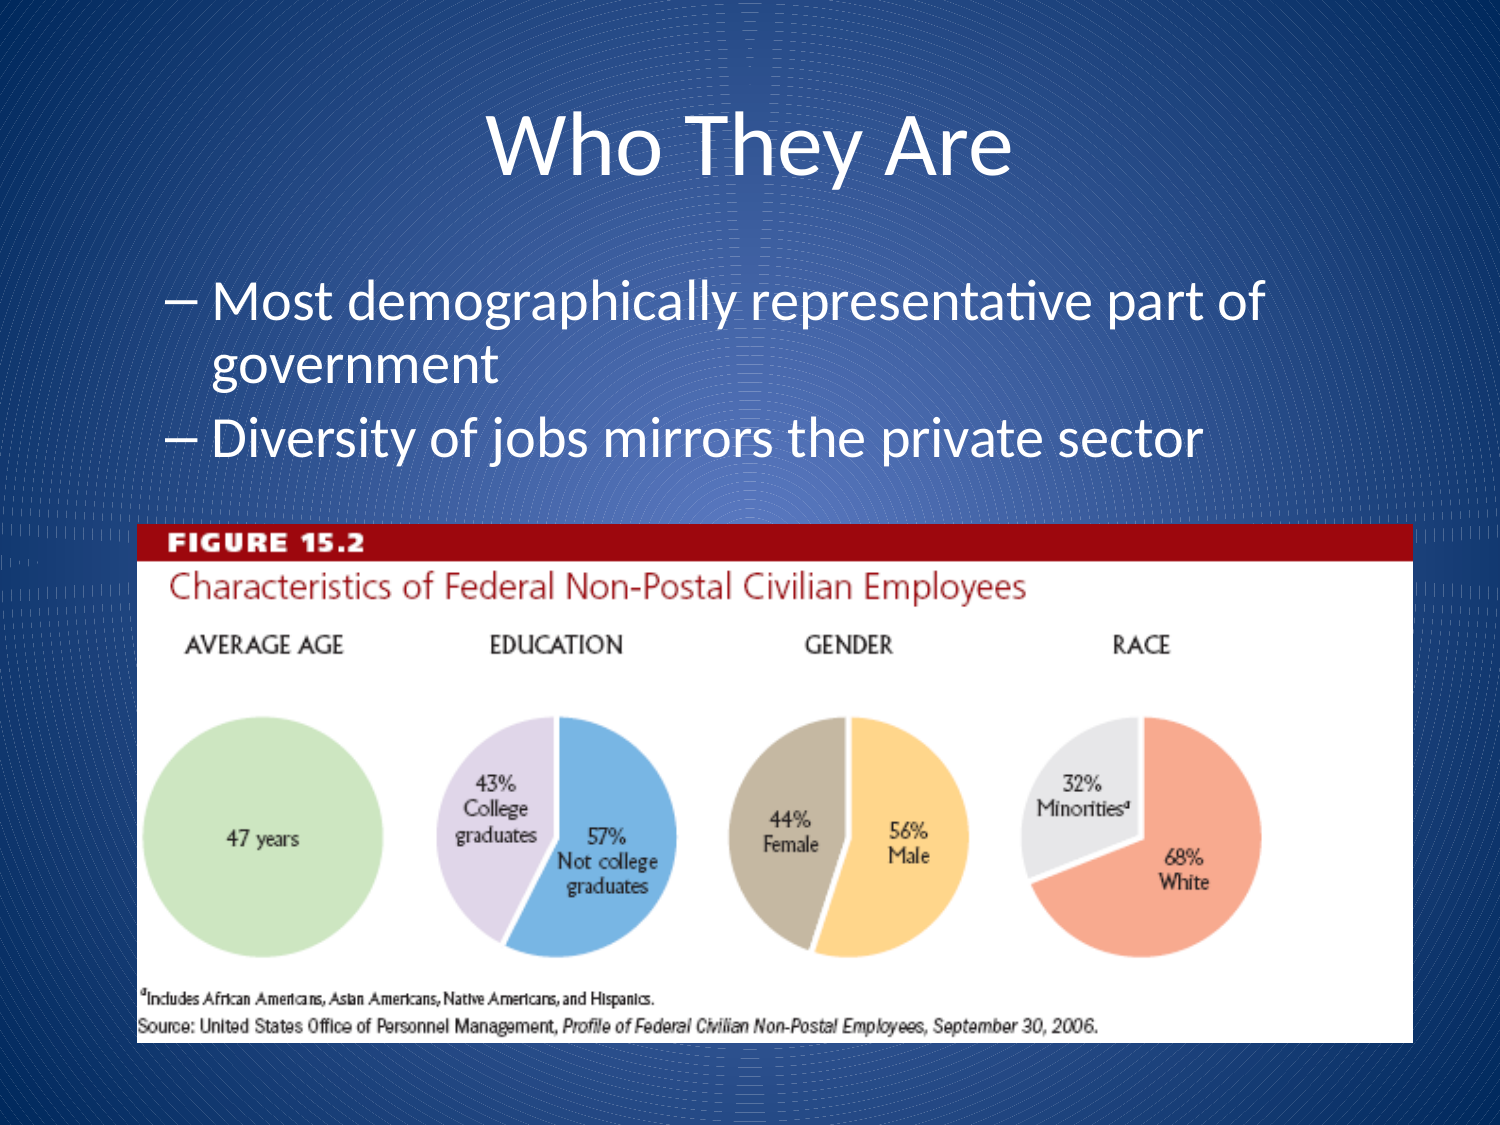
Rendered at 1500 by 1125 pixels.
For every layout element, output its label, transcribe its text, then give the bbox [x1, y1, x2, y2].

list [137, 524, 1413, 1043]
list Most demographically representative part of government Diversity of jobs mirrors the private sector [75, 262, 1425, 579]
title Who They Are [75, 45, 1425, 233]
